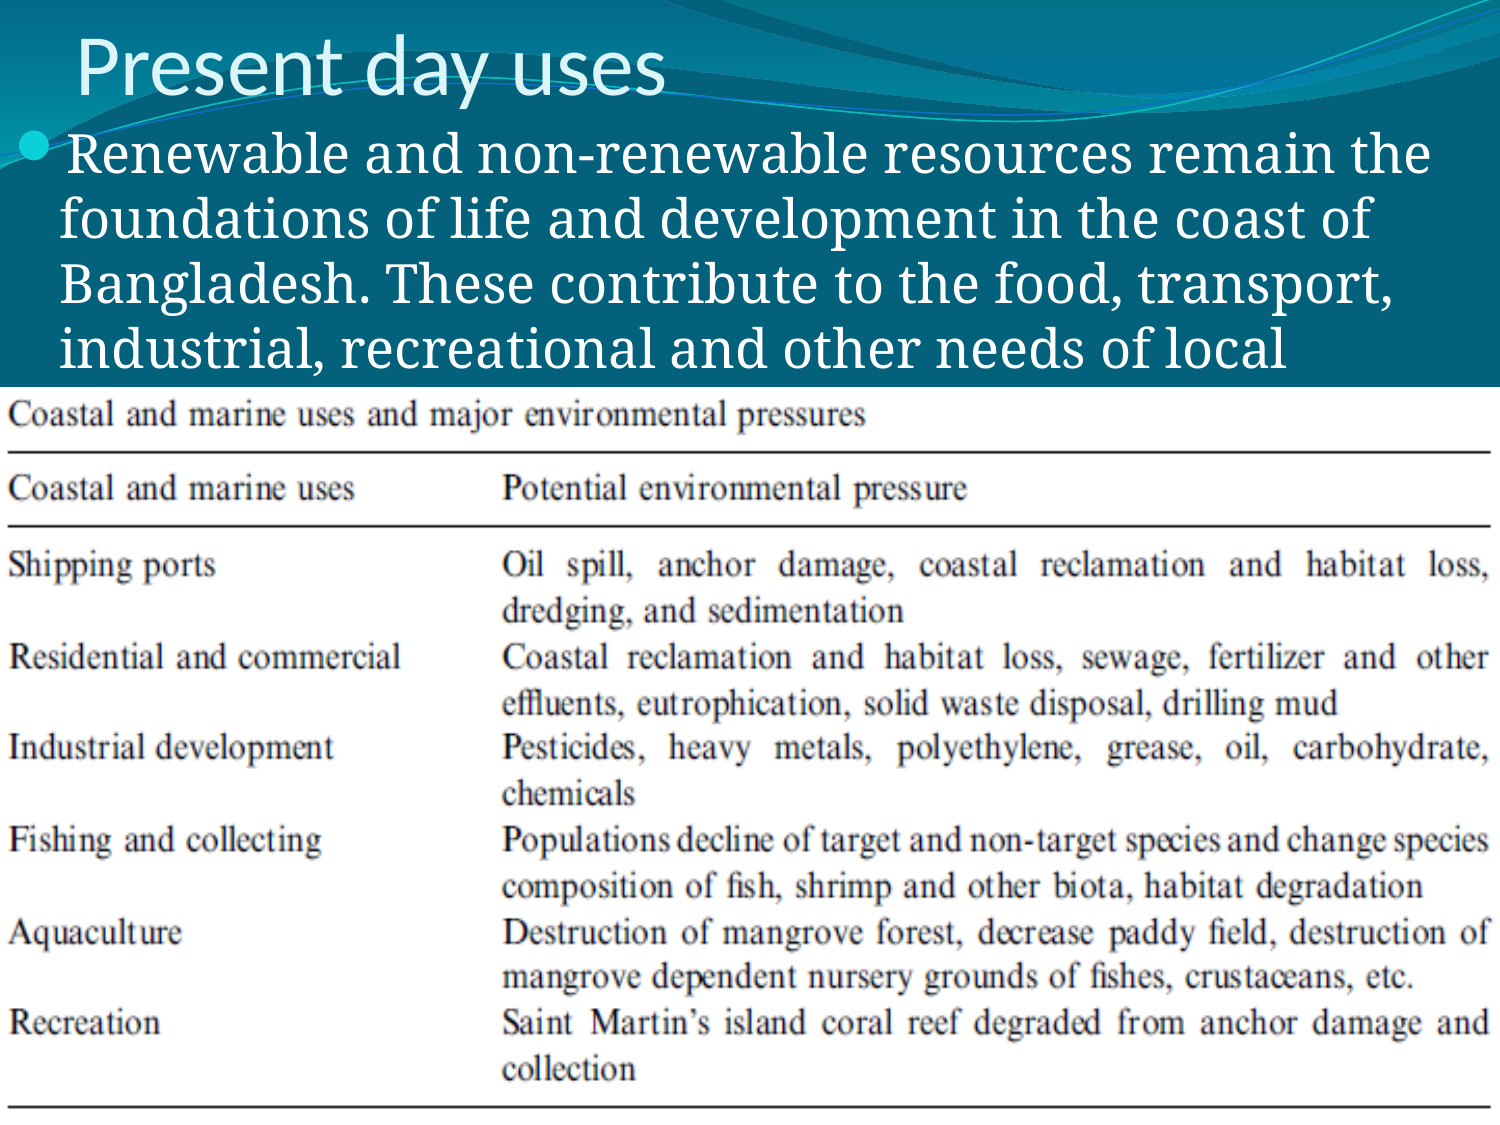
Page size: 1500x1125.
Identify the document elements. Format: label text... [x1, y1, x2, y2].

title Present day uses [75, 0, 1425, 112]
list Renewable and non-renewable resources remain the foundations of life and development in the coast of Bangladesh. These contribute to the food, transport, industrial, recreational and other needs of local people; [0, 112, 1500, 387]
picture [0, 388, 1500, 1125]
